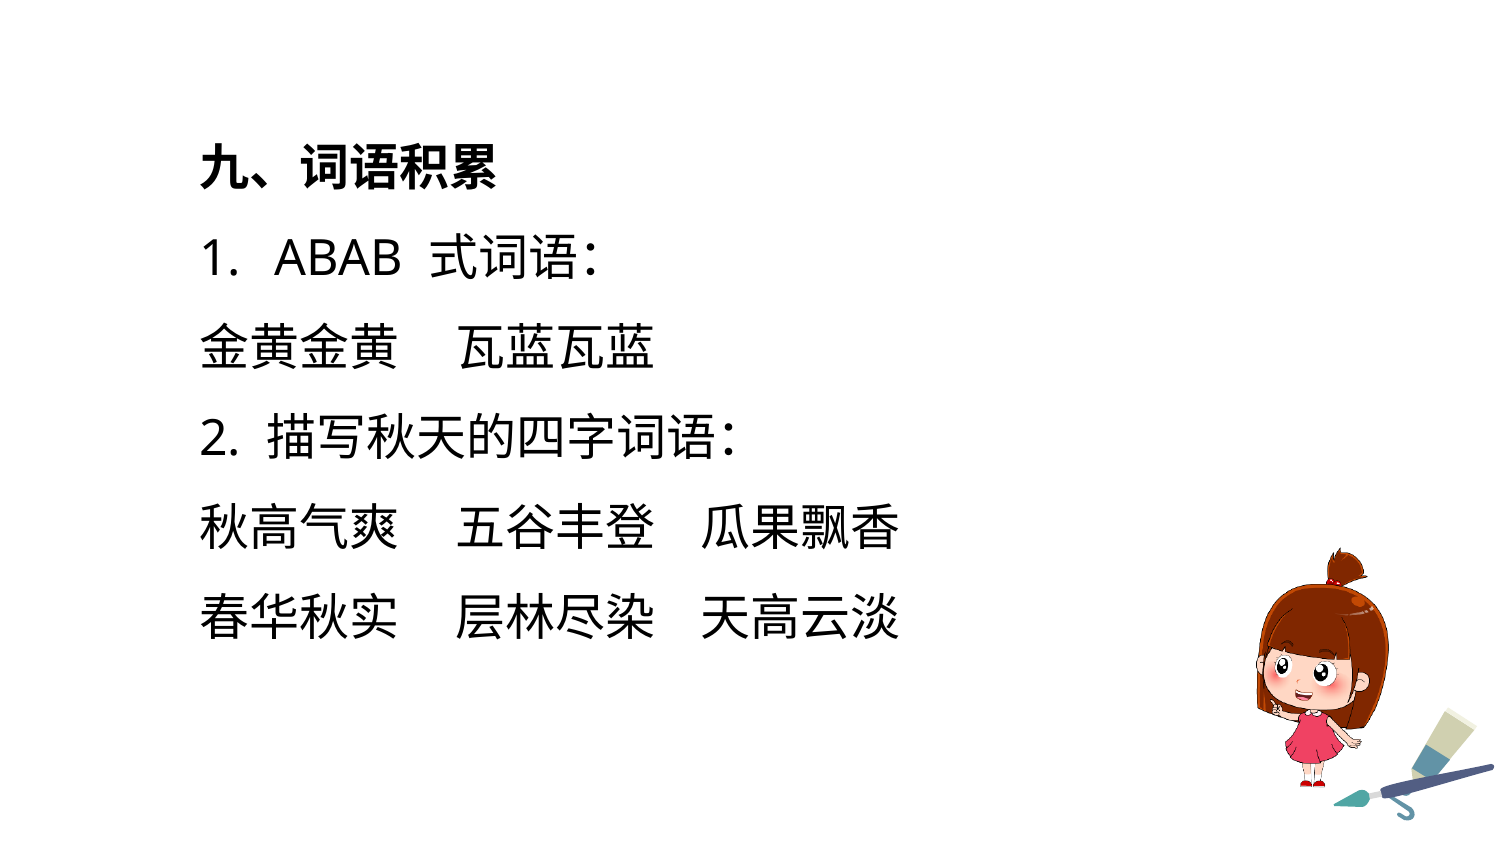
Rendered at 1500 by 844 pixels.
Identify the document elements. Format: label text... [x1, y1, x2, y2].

picture [1247, 537, 1444, 830]
text_box 九、词语积累 ABAB 式词语： 金黄金黄 瓦蓝瓦蓝 2. 描写秋天的四字词语： 秋高气爽 五谷丰登 瓜果飘香 春华秋实 层林尽染 天高云淡 [184, 98, 1407, 654]
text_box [1358, 708, 1481, 844]
